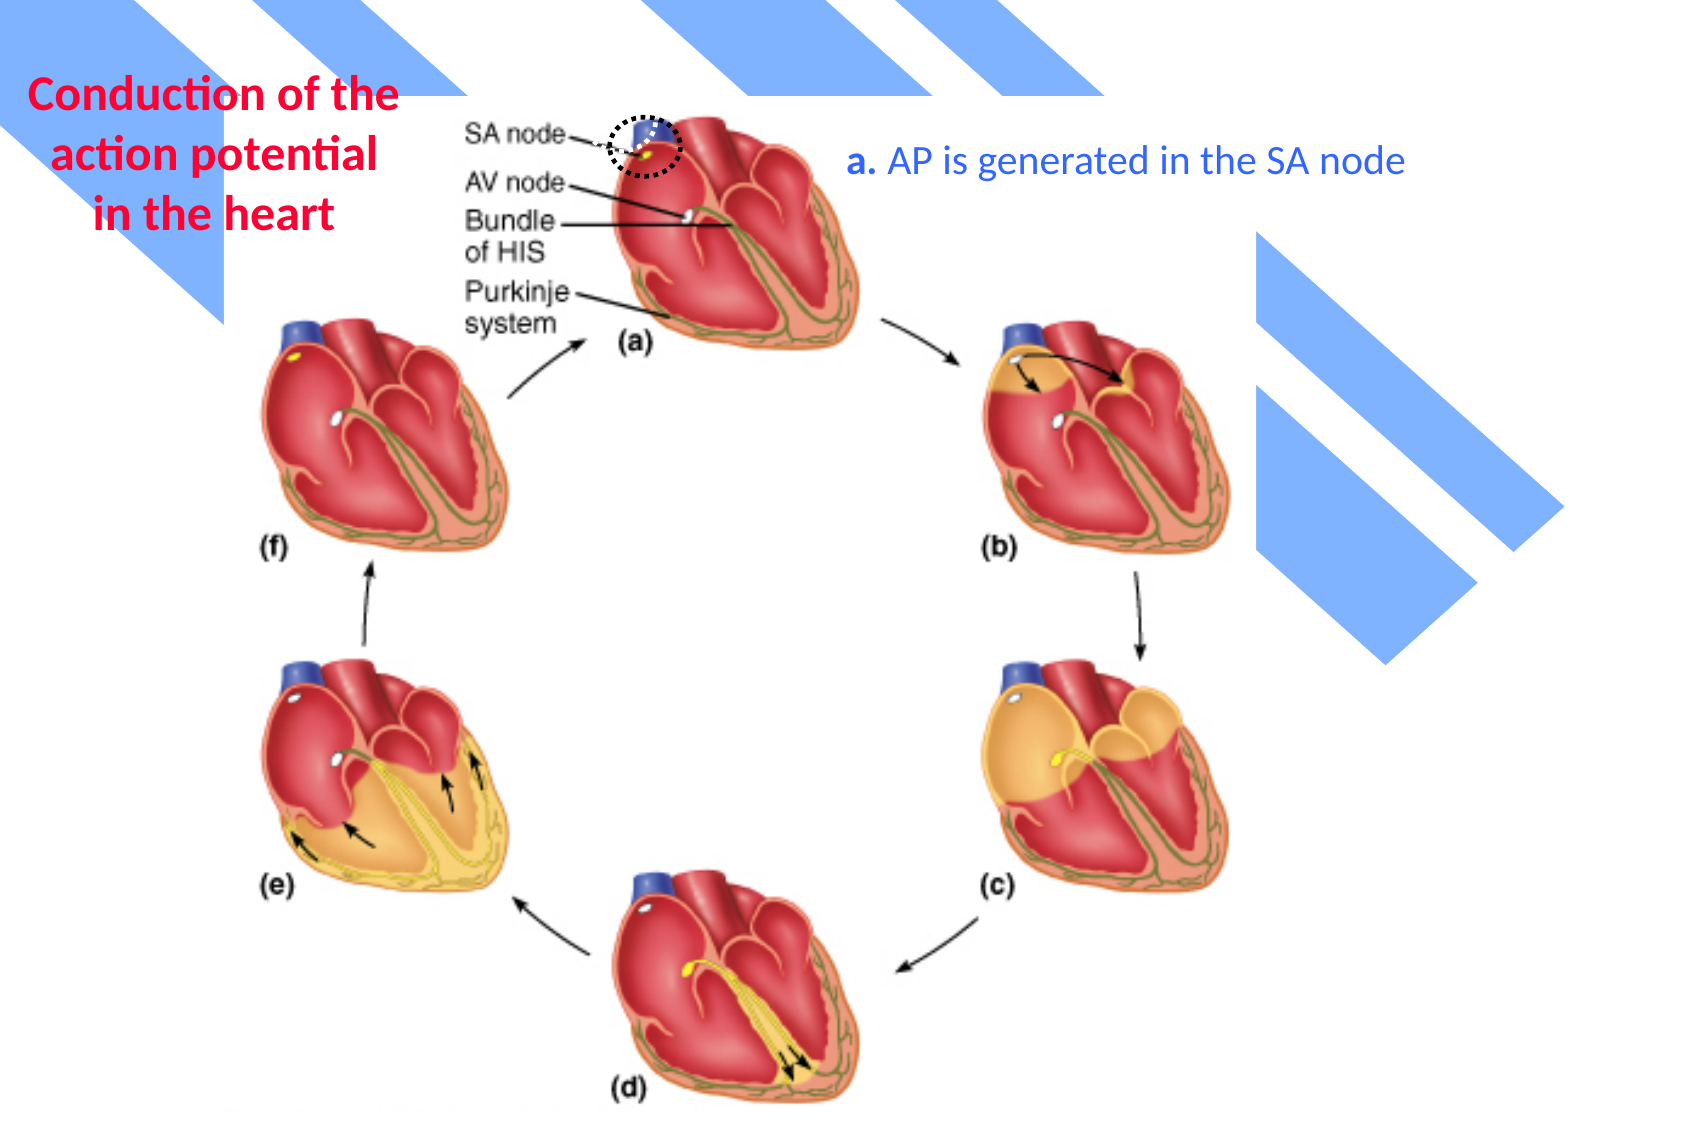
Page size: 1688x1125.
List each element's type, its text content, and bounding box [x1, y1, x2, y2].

text_box Conduction of the action potential in the heart [0, 50, 429, 250]
text_box a. AP is generated in the SA node [1261, 125, 1494, 190]
picture [223, 96, 1257, 1113]
